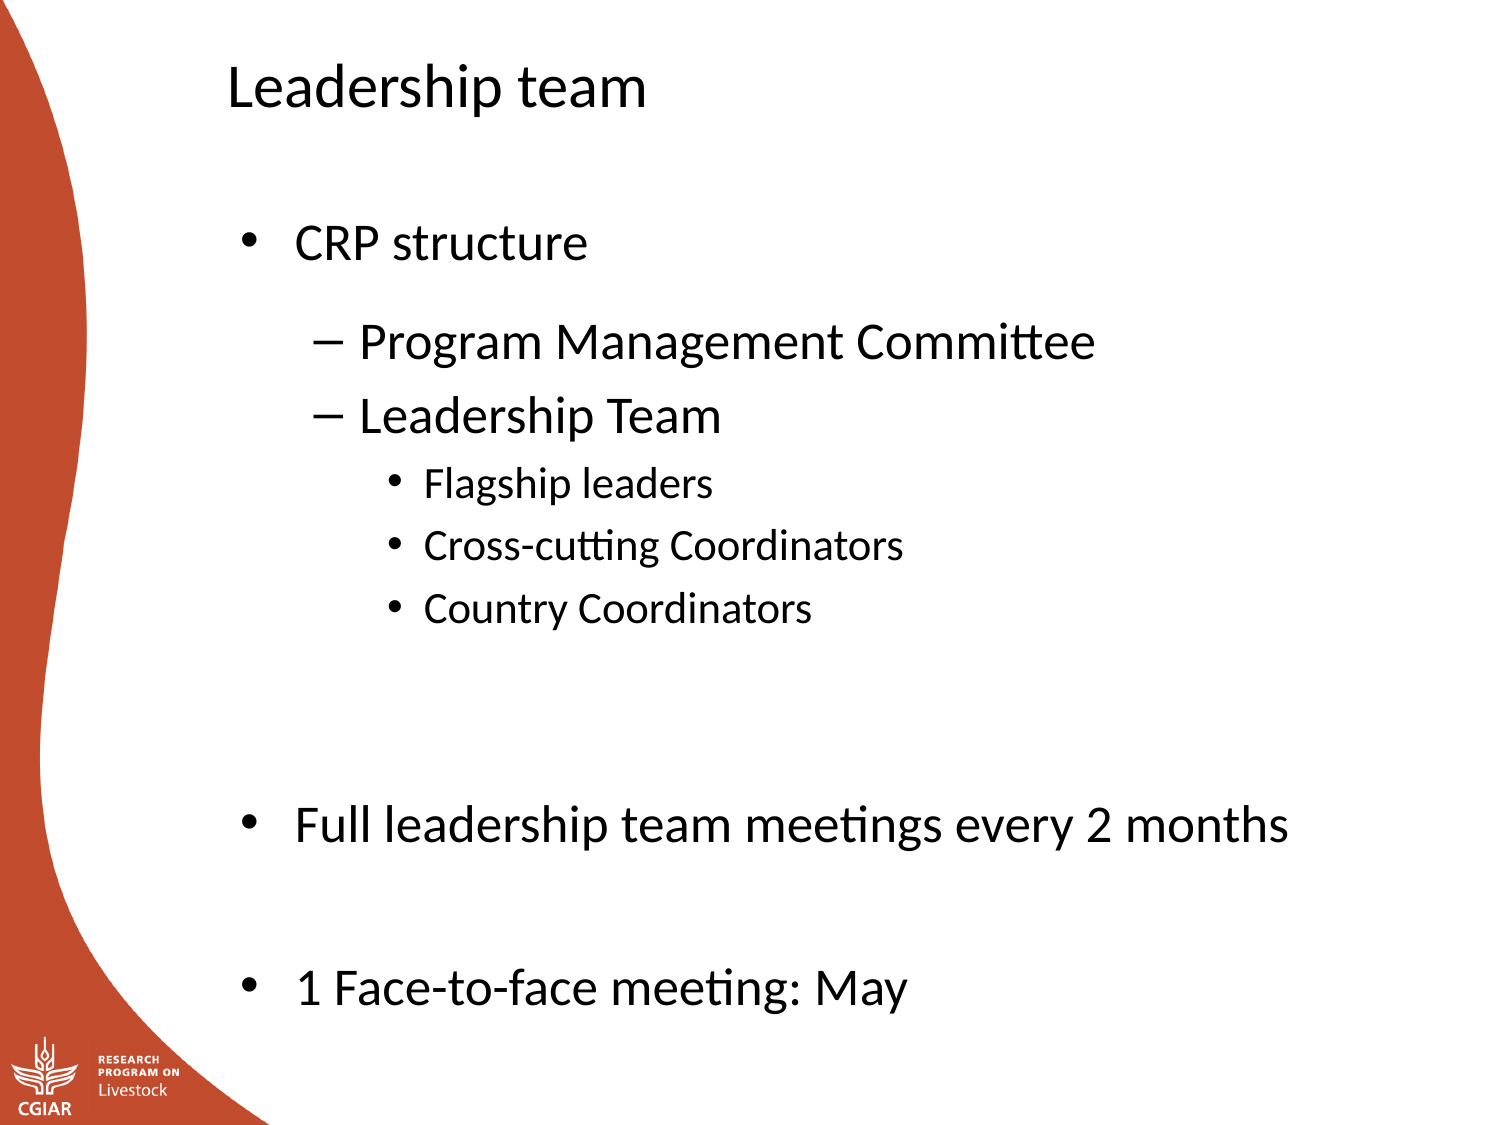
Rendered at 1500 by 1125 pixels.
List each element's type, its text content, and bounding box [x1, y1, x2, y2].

picture [0, 0, 270, 1125]
list Leadership team [212, 37, 1450, 225]
list CRP structure Program Management Committee Leadership Team Flagship leaders Cross-cutting Coordinators Country Coordinators Full leadership team meetings every 2 months 1 Face-to-face meeting: May [225, 200, 1450, 1025]
